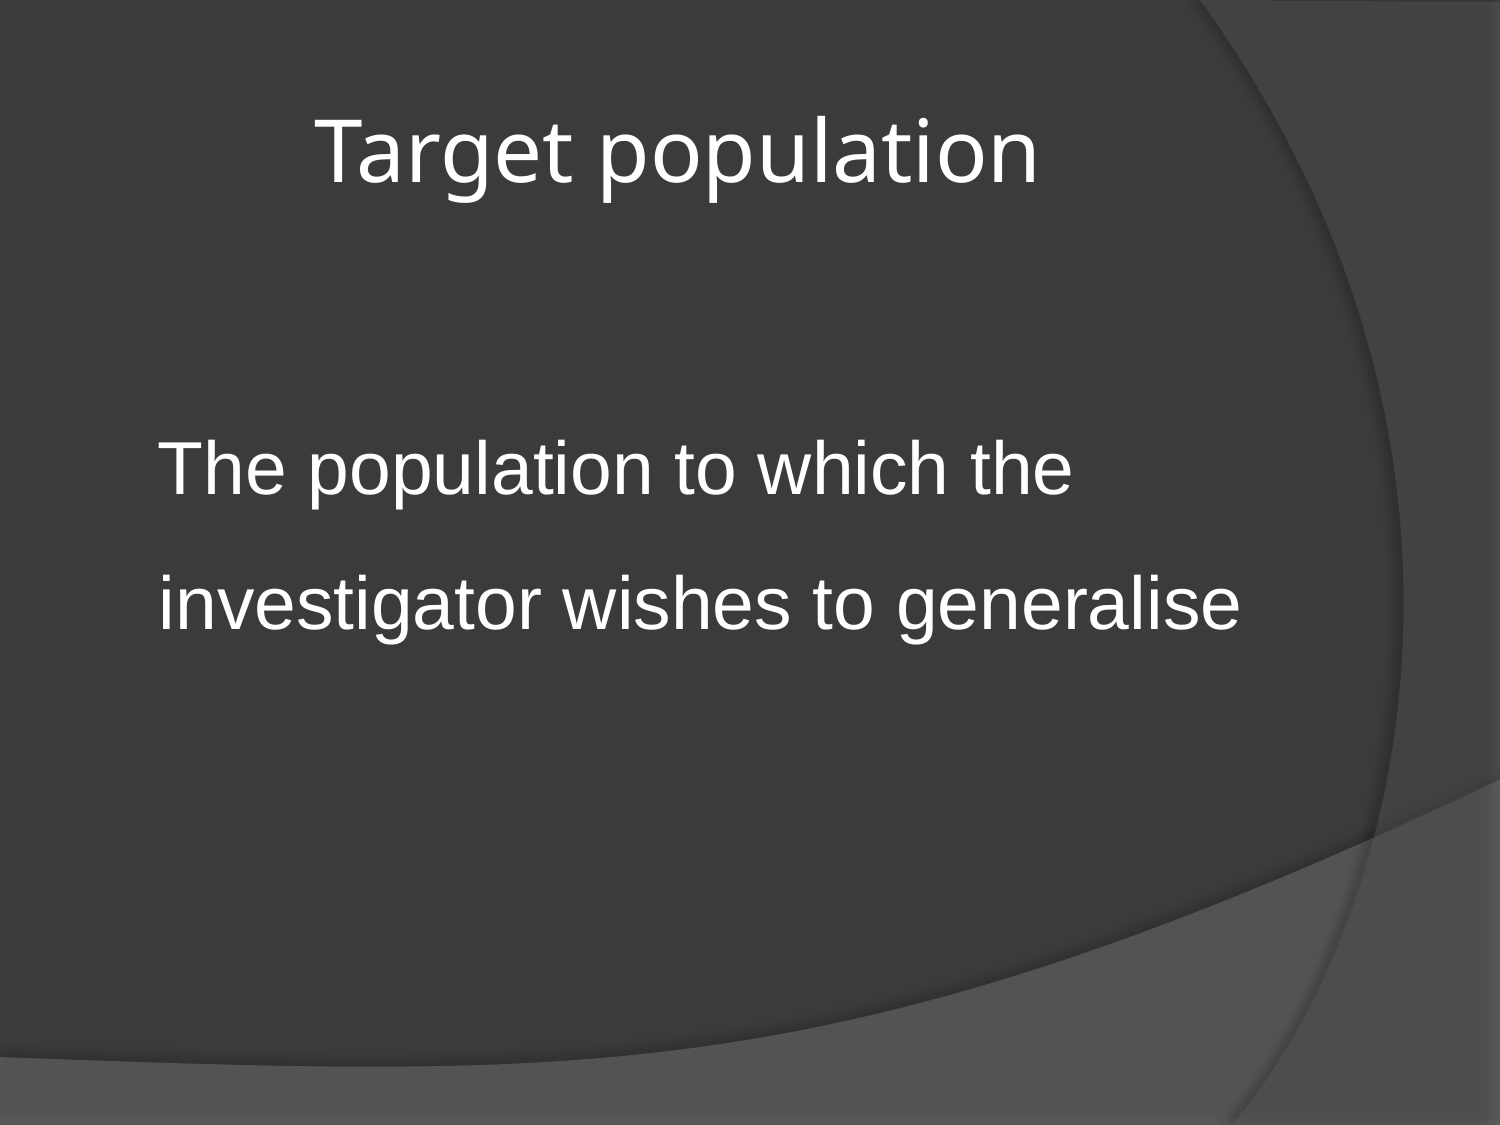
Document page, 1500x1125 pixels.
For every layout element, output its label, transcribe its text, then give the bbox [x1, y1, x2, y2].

title Target population [188, 87, 1468, 313]
list The population to which the investigator wishes to generalise [75, 262, 1300, 1005]
